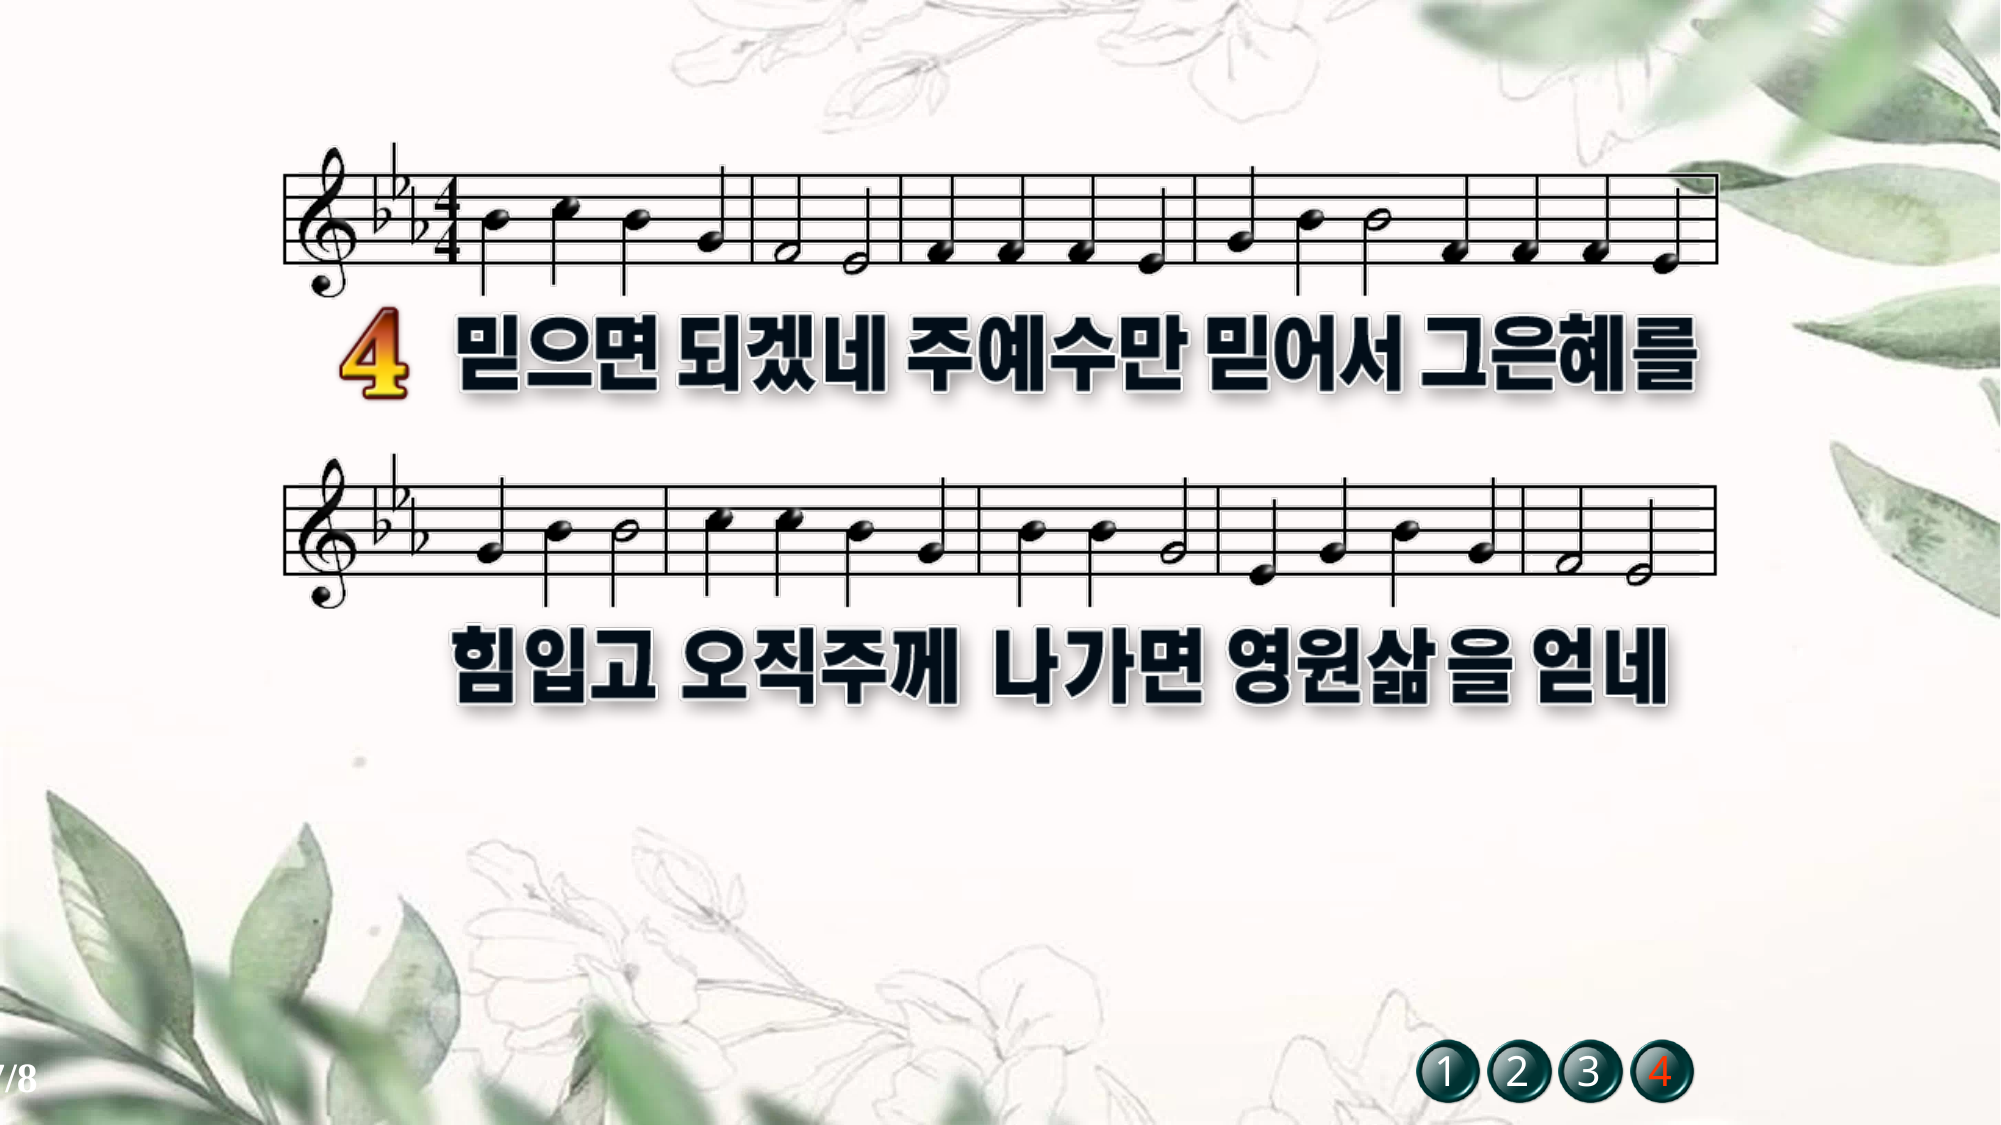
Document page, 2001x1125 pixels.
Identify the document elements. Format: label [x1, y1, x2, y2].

text_box [1484, 1035, 1555, 1106]
picture [0, 0, 2001, 1125]
text_box [1555, 1035, 1626, 1106]
text_box [1413, 1035, 1484, 1106]
text_box [1627, 1035, 1697, 1106]
